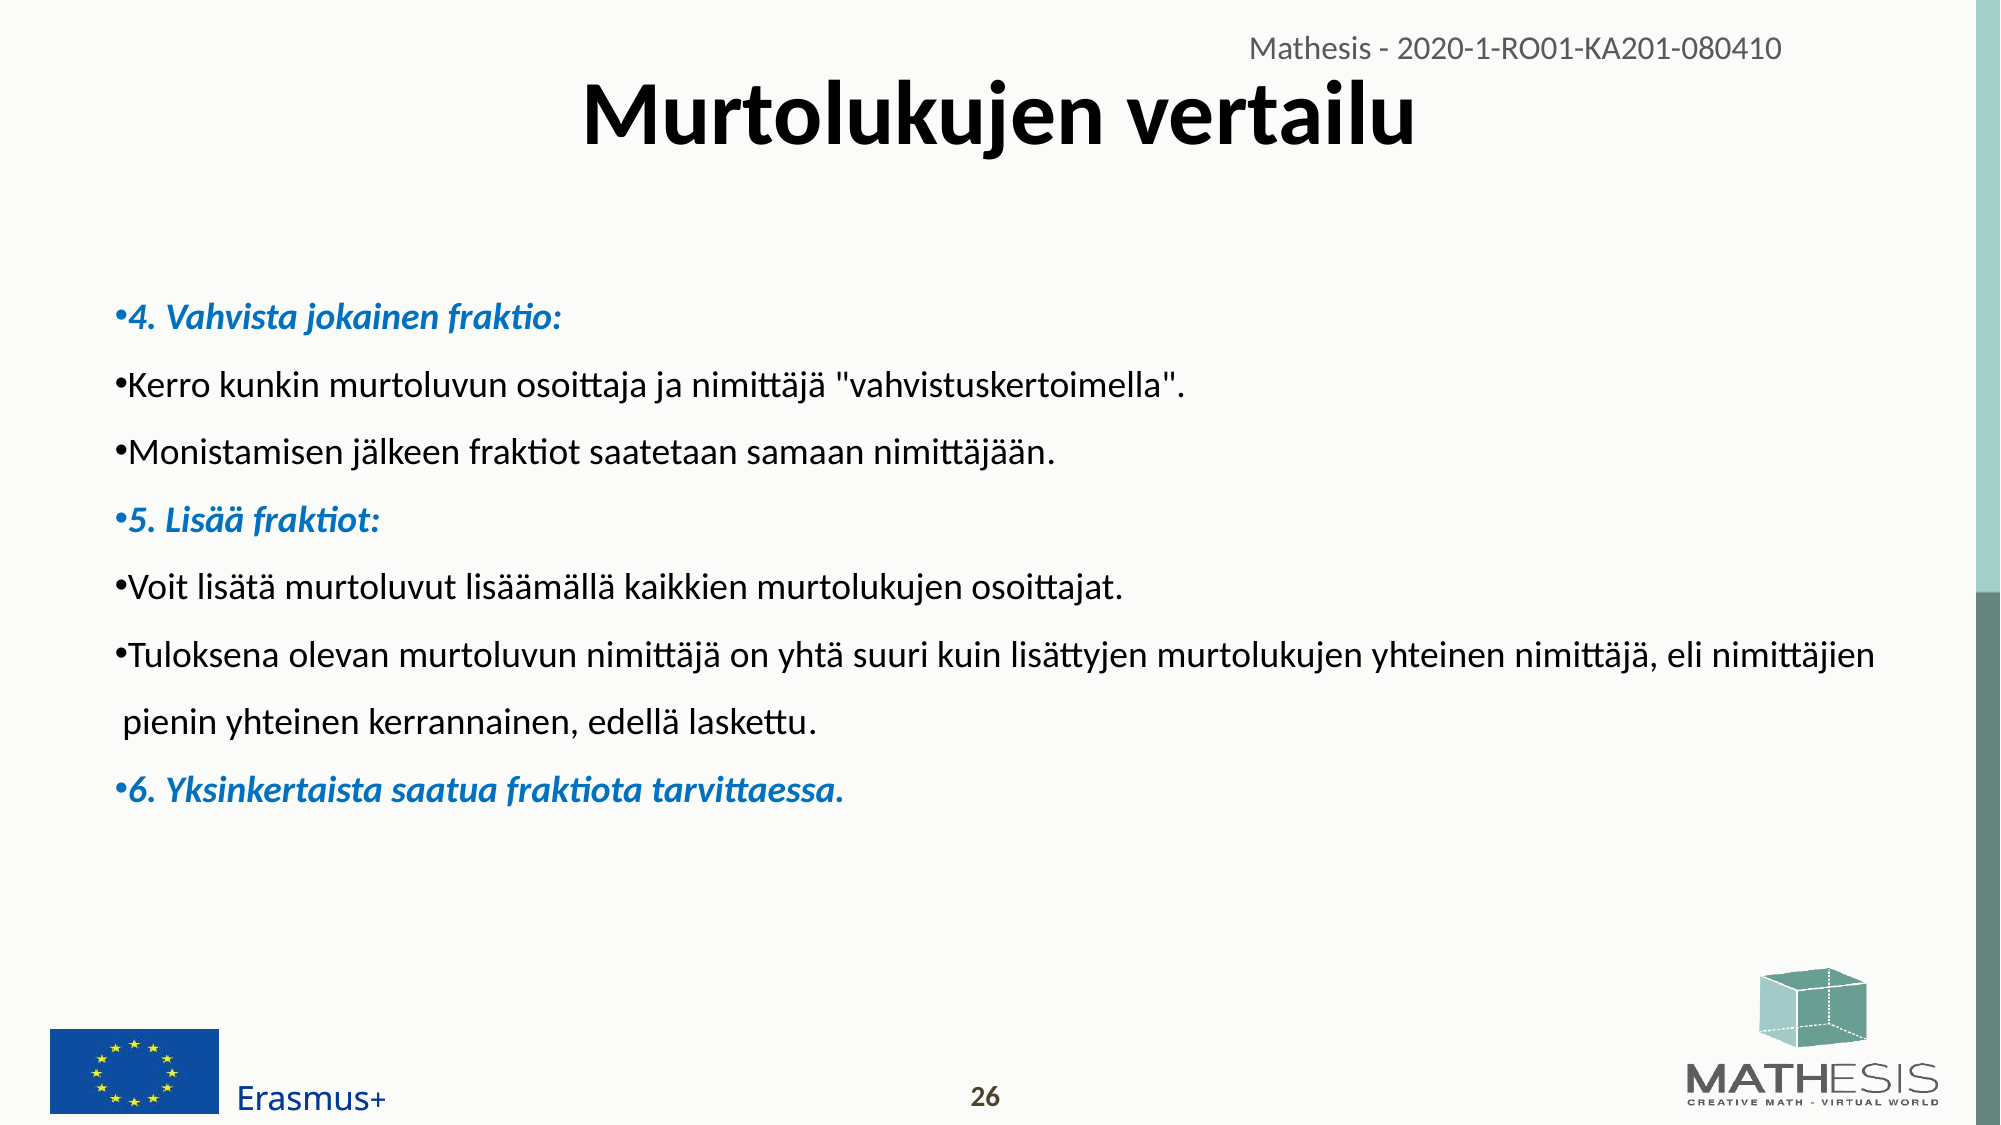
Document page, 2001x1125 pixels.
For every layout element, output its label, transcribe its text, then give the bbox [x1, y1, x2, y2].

list 4. Vahvista jokainen fraktio: Kerro kunkin murtoluvun osoittaja ja nimittäjä "vahvistuskertoimella". Monistamisen jälkeen fraktiot saatetaan samaan nimittäjään. 5. Lisää fraktiot: Voit lisätä murtoluvut lisäämällä kaikkien murtolukujen osoittajat. Tuloksena olevan murtoluvun nimittäjä on yhtä suuri kuin lisättyjen murtolukujen yhteinen nimittäjä, eli nimittäjien pienin yhteinen kerrannainen, edellä laskettu. 6. Yksinkertaista saatua fraktiota tarvittaessa. [99, 262, 1900, 1005]
title Murtolukujen vertailu [99, 45, 1900, 233]
picture [50, 1029, 219, 1114]
